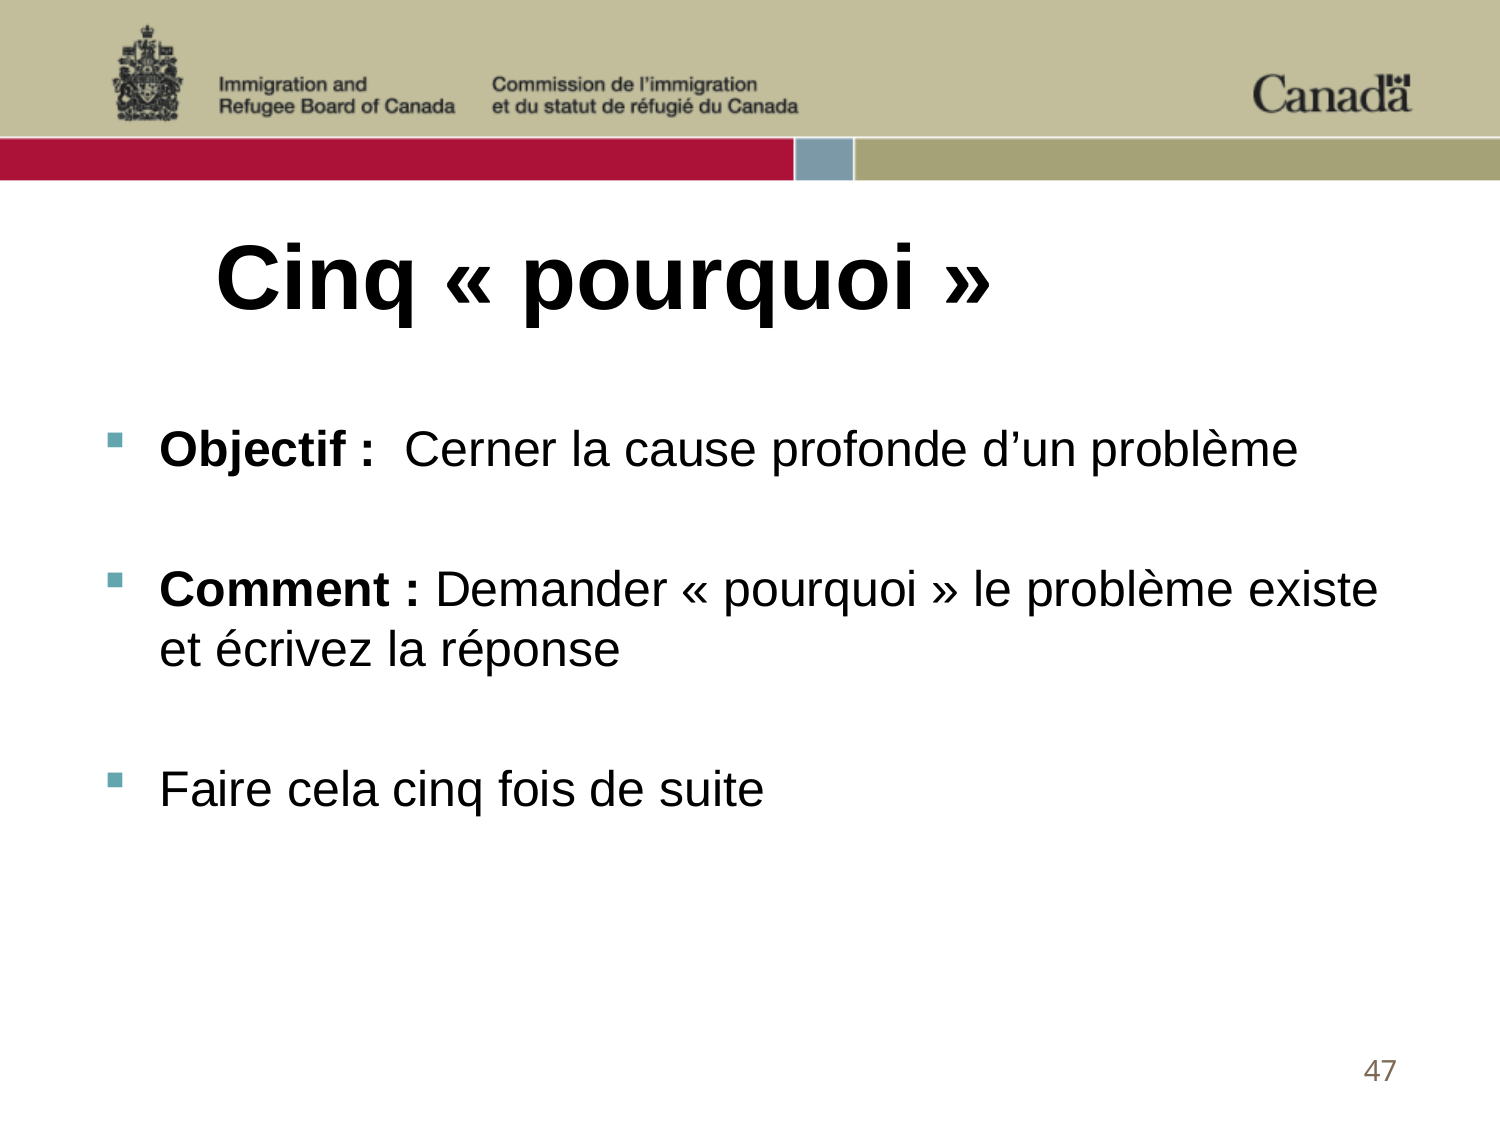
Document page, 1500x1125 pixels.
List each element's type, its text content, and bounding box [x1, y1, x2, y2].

title Cinq « pourquoi » [200, 237, 1413, 408]
list Objectif : Cerner la cause profonde d’un problème Comment : Demander « pourquoi » le problème existe et écrivez la réponse Faire cela cinq fois de suite [88, 408, 1439, 1059]
slide_number 47 [1099, 1024, 1413, 1101]
picture [0, 0, 1500, 1125]
